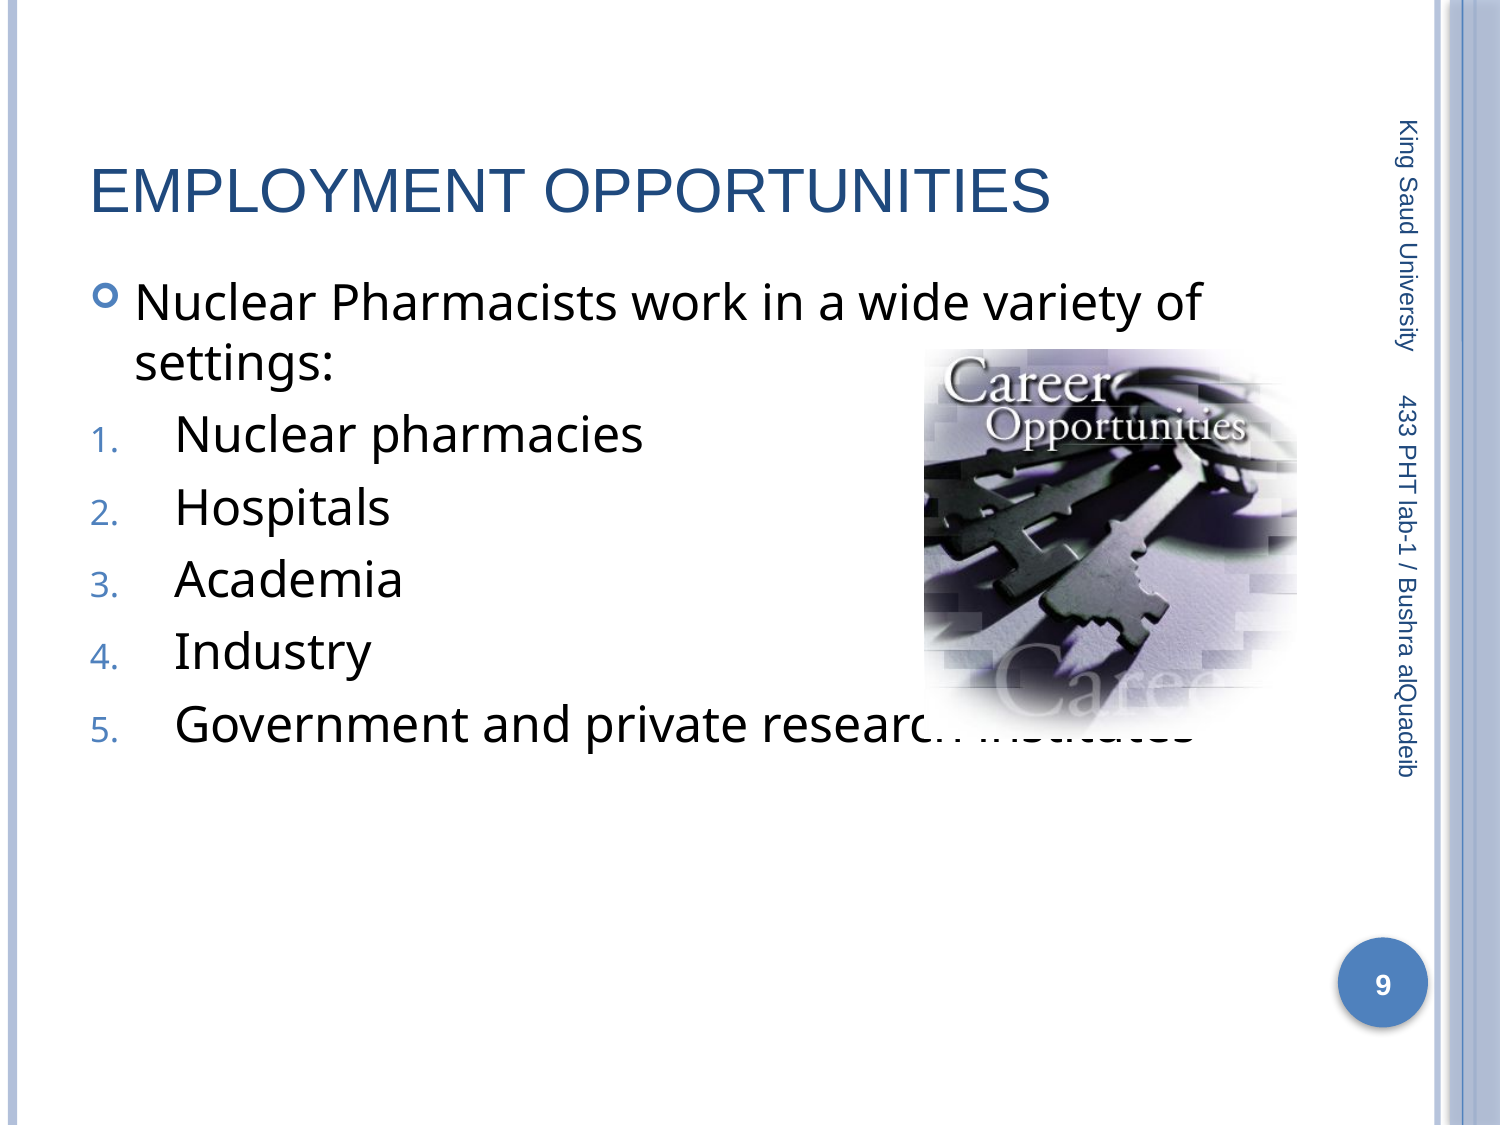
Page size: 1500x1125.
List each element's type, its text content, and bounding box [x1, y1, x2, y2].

slide_number 9 [1333, 940, 1434, 1027]
title Employment Opportunities [75, 45, 1300, 233]
slide_number King Saud University [1378, 43, 1442, 374]
picture [924, 349, 1297, 740]
list Nuclear Pharmacists work in a wide variety of settings: Nuclear pharmacies Hospitals Academia Industry Government and private research institutes [75, 262, 1300, 1062]
footer 433 PHT lab-1 / Bushra alQuadeib [1379, 380, 1440, 906]
